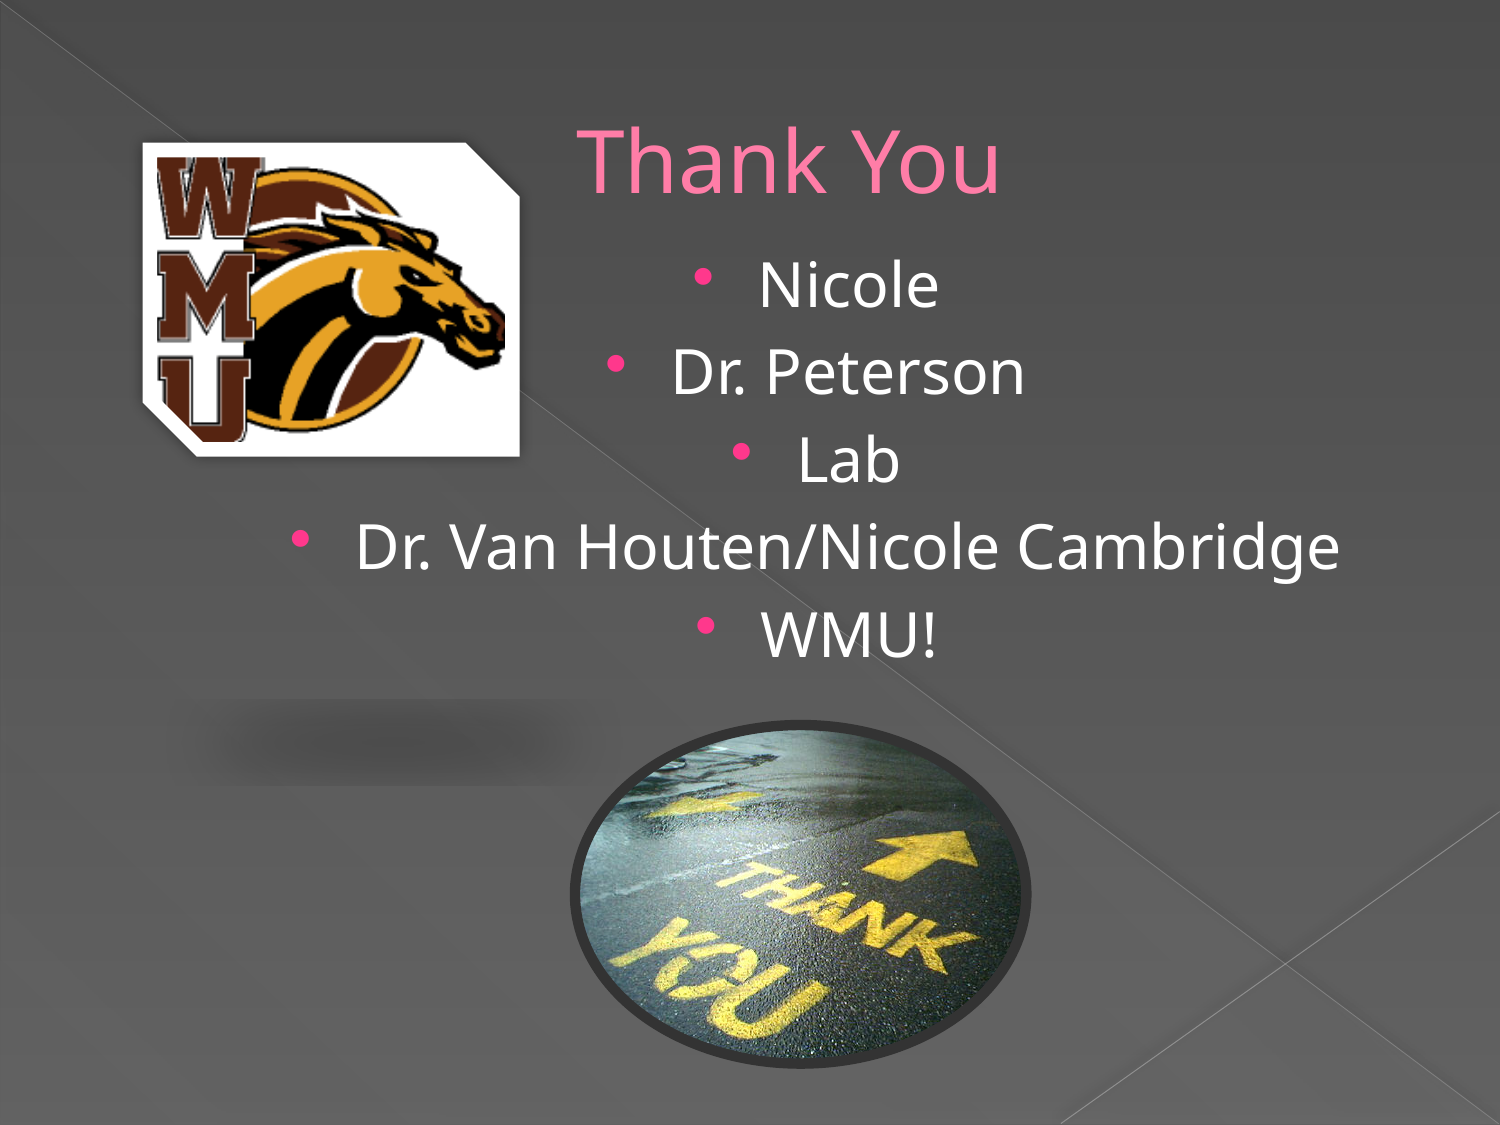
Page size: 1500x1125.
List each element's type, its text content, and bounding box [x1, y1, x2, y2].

picture [574, 724, 1027, 1064]
list Nicole Dr. Peterson Lab Dr. Van Houten/Nicole Cambridge WMU! [137, 237, 1488, 750]
picture [149, 149, 513, 450]
title Thank You [75, 43, 1425, 274]
